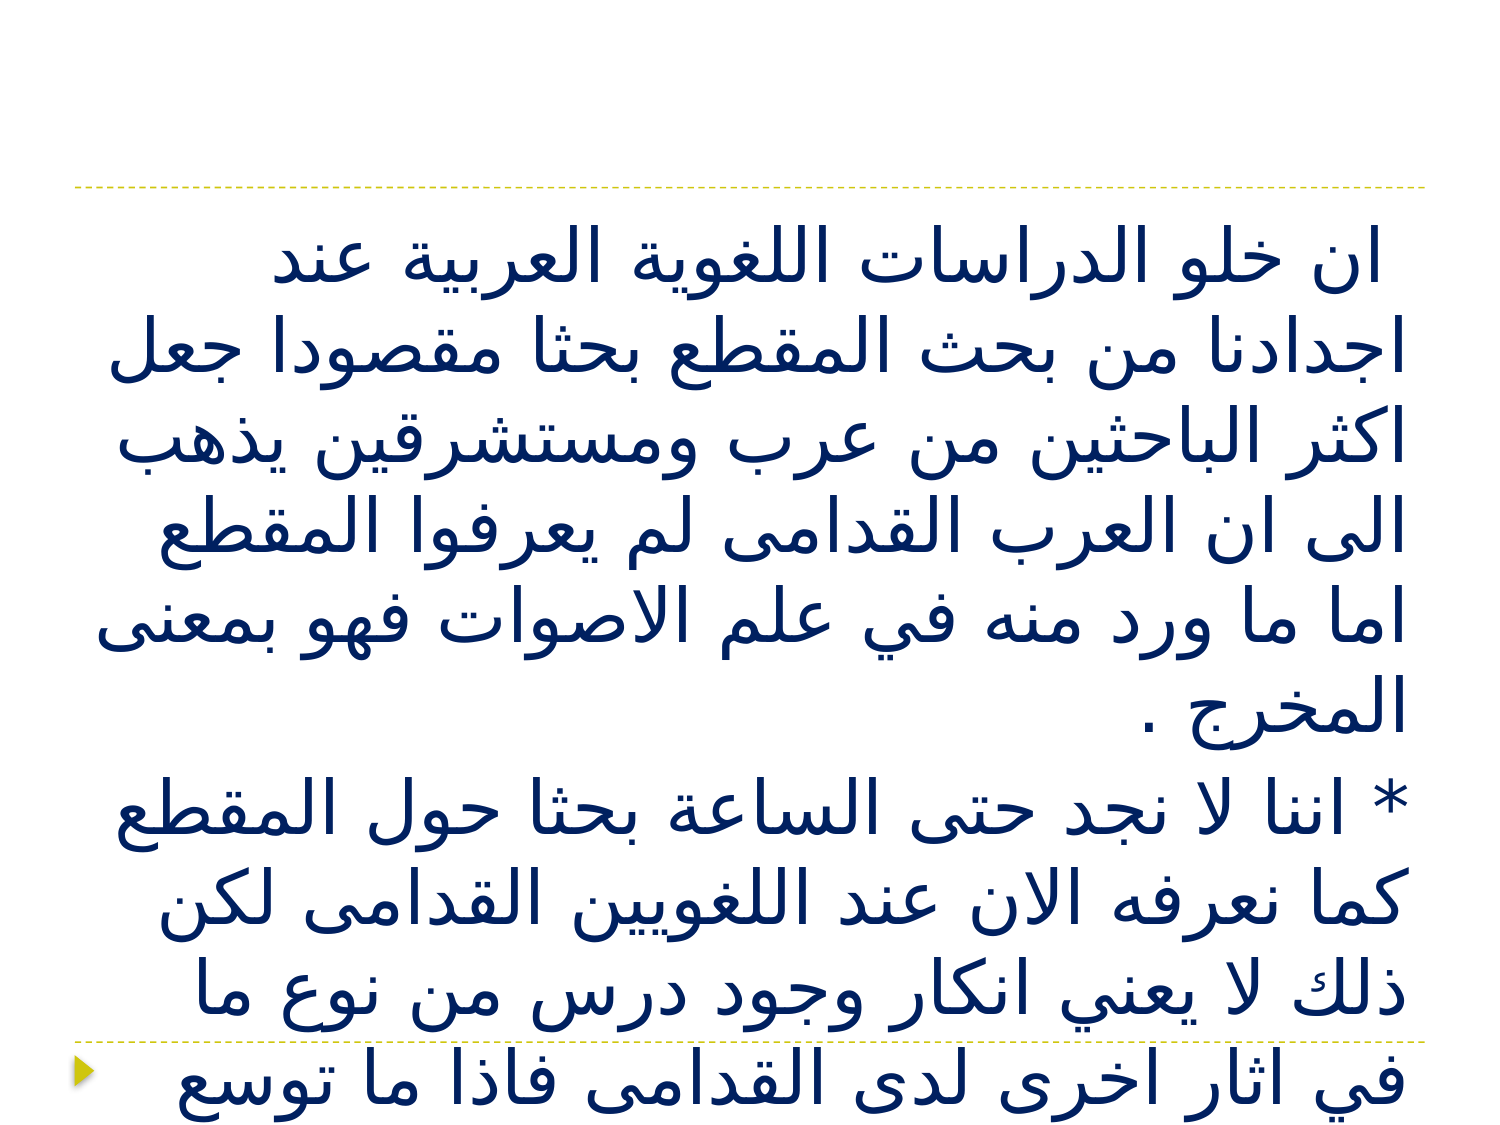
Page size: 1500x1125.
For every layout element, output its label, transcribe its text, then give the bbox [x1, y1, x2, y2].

list ان خلو الدراسات اللغوية العربية عند اجدادنا من بحث المقطع بحثا مقصودا جعل اكثر الباحثين من عرب ومستشرقين يذهب الى ان العرب القدامى لم يعرفوا المقطع اما ما ورد منه في علم الاصوات فهو بمعنى المخرج . * اننا لا نجد حتى الساعة بحثا حول المقطع كما نعرفه الان عند اللغويين القدامى لكن ذلك لا يعني انكار وجود درس من نوع ما في اثار اخرى لدى القدامى فاذا ما توسع الباحث في معطيات الدرس المقطعي دون الالتفات للمصطلح , فان نظام العروض العربي القائم على مبدأ الحركة والسكون ليجد تطابقا لافتا بينه وبين نظام المقطع في الدرس الحديث . [75, 200, 1425, 1010]
